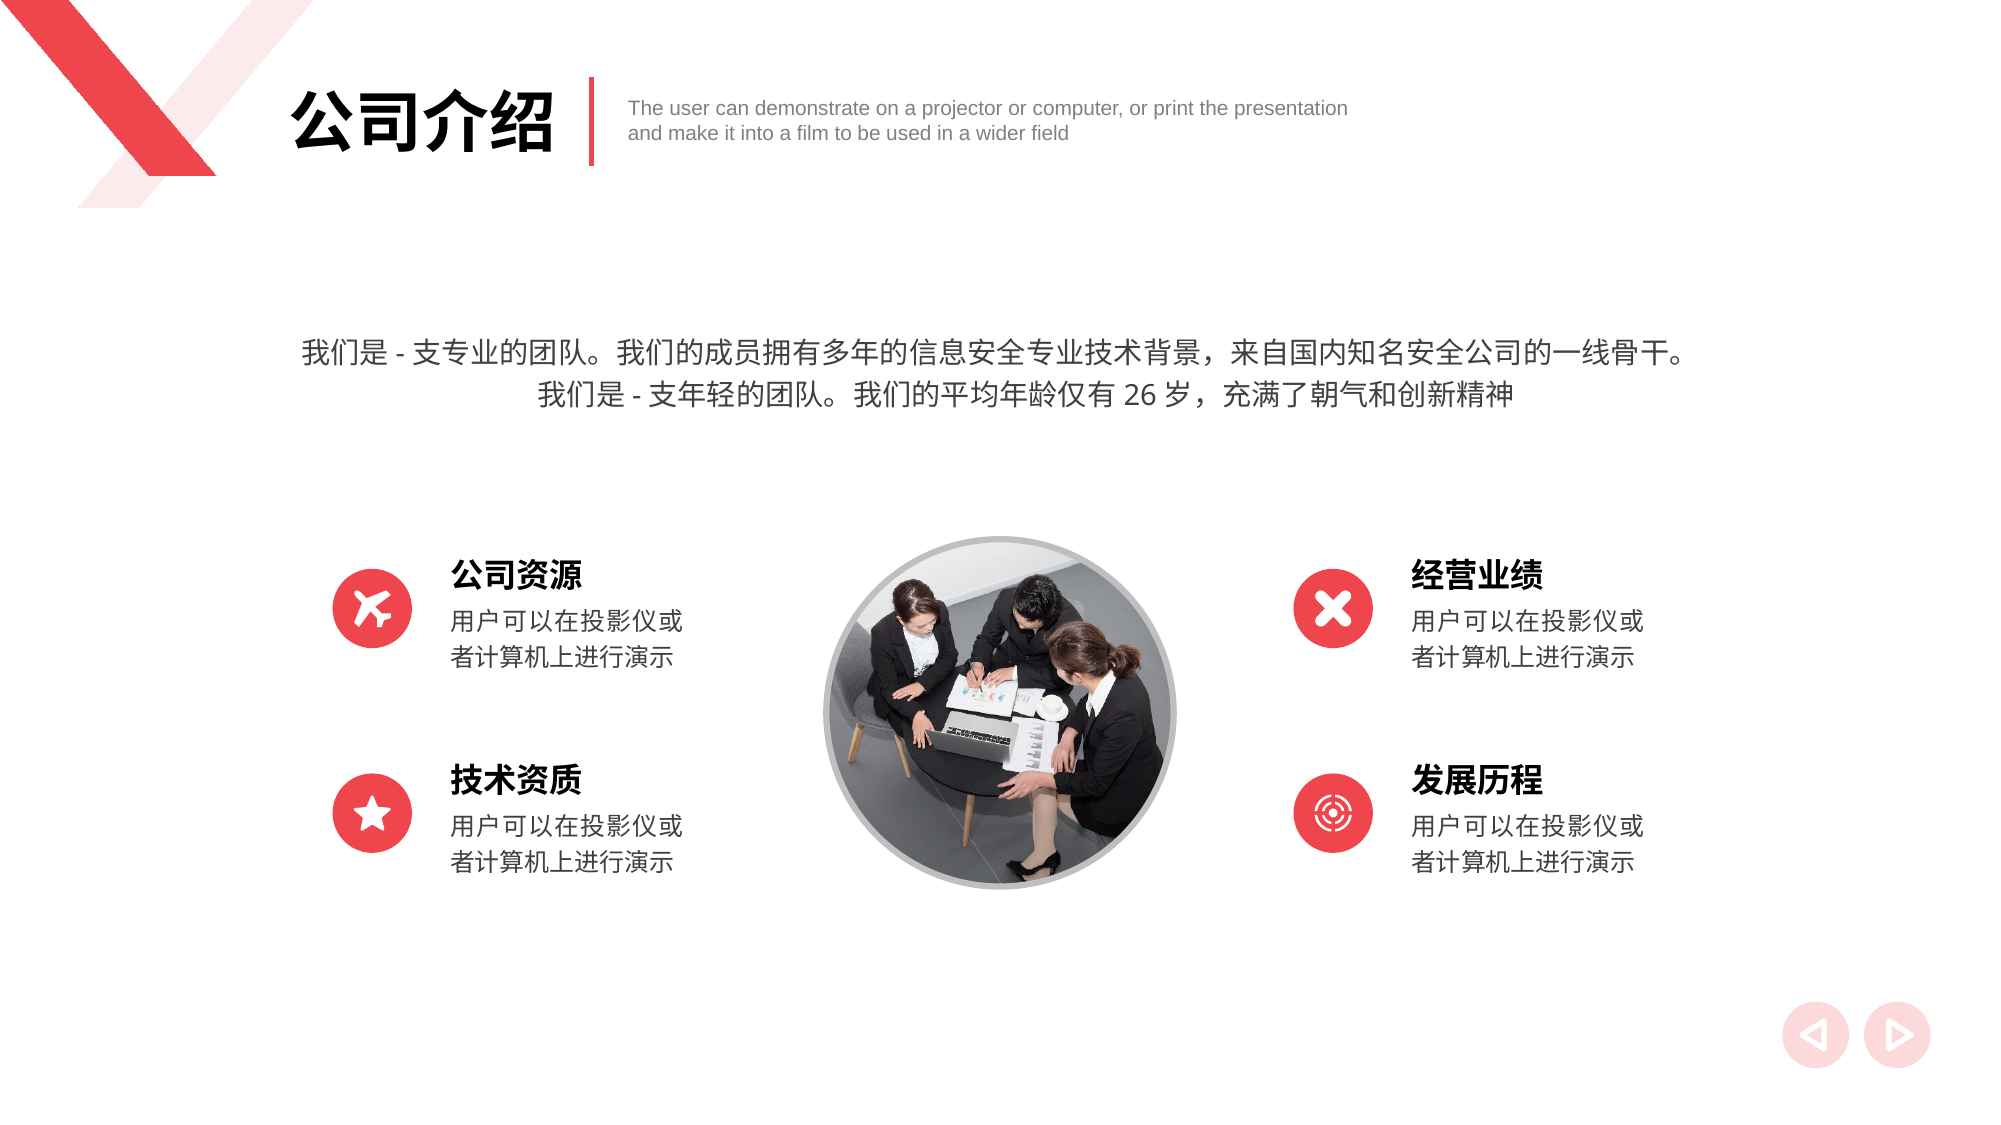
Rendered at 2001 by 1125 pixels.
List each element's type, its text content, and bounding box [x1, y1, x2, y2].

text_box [1293, 539, 1660, 649]
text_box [0, 0, 1368, 209]
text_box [1293, 743, 1660, 853]
picture [826, 539, 1174, 887]
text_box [332, 743, 699, 853]
text_box 我们是-支专业的团队。我们的成员拥有多年的信息安全专业技术背景，来自国内知名安全公司的一线骨干。 我们是-支年轻的团队。我们的平均年龄仅有26岁，充满了朝气和创新精神 [192, 319, 1808, 419]
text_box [332, 539, 699, 649]
